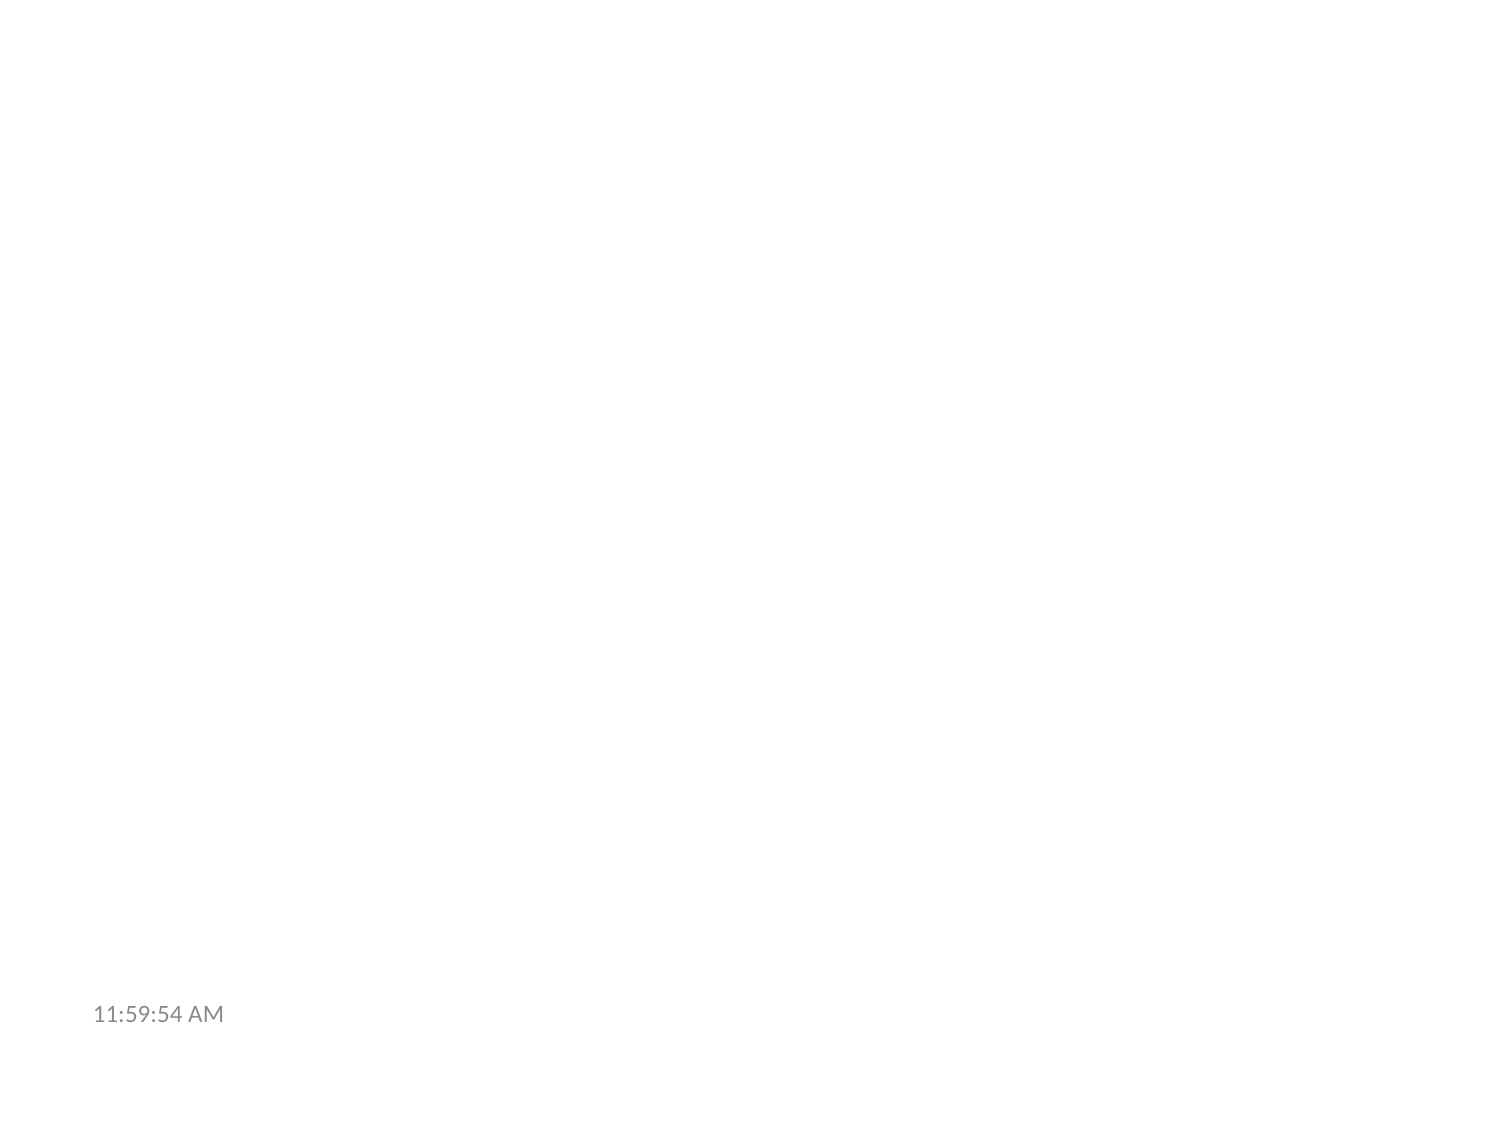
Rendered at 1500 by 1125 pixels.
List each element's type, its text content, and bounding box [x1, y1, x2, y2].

text_box 3:35:09 PM [77, 982, 428, 1043]
